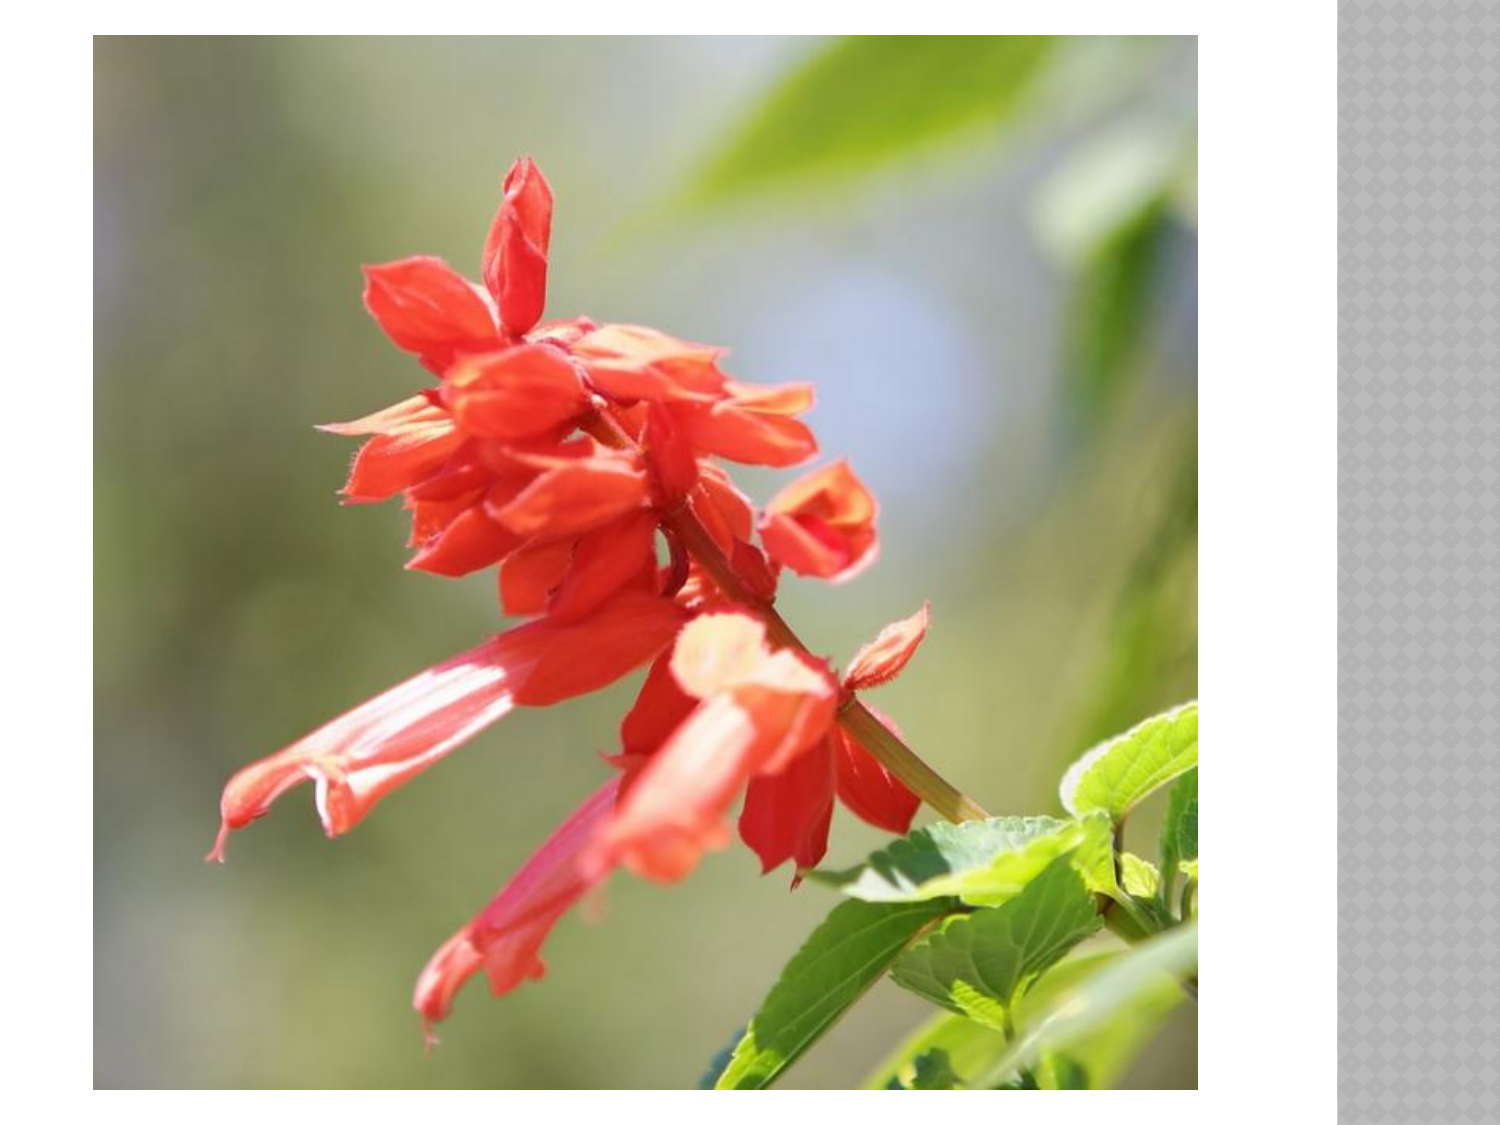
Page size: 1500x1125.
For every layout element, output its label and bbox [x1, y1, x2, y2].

list [93, 34, 1199, 1091]
